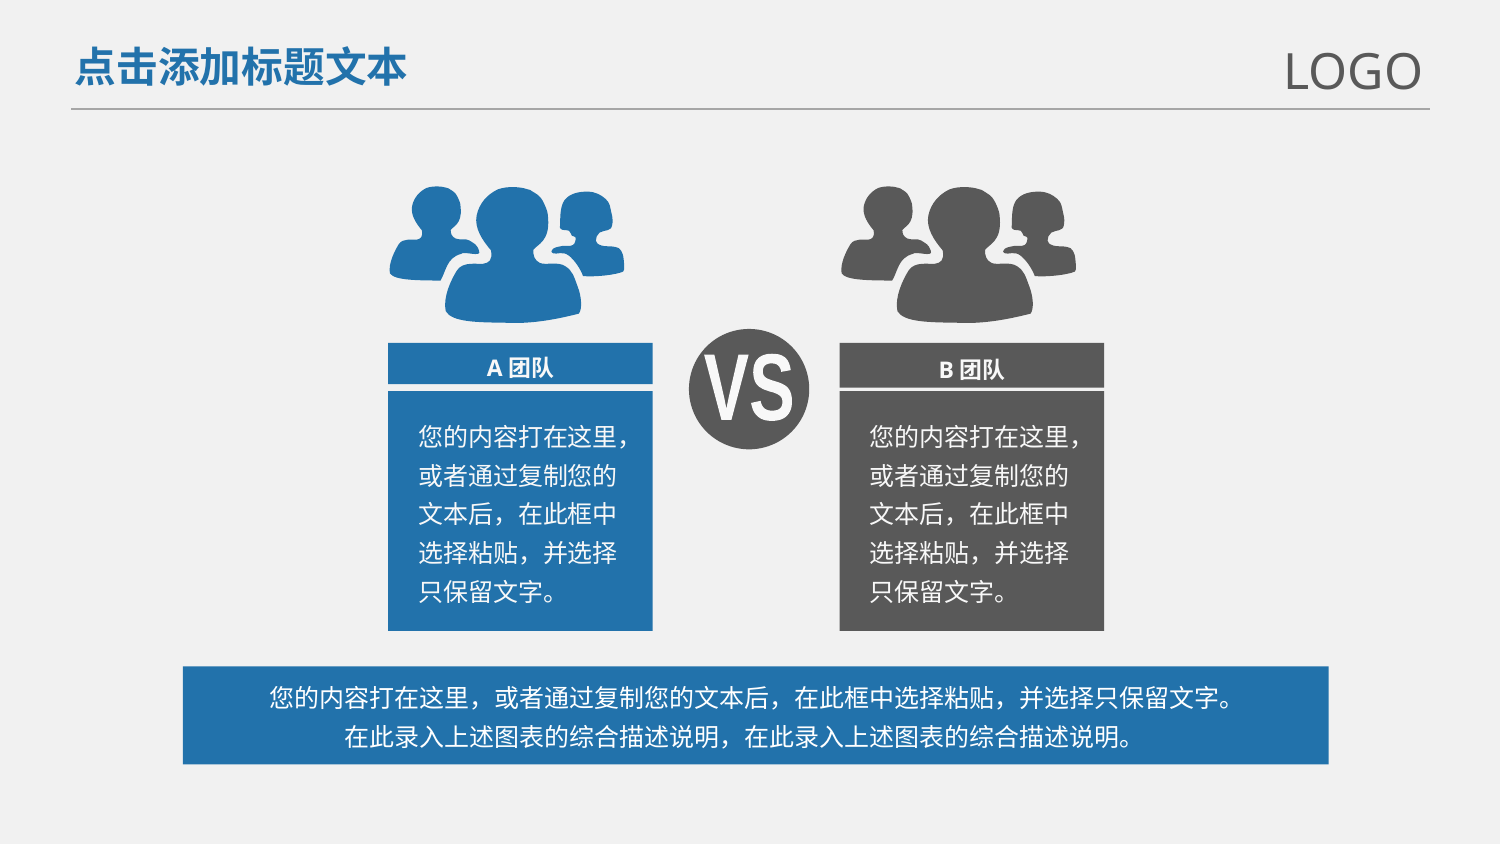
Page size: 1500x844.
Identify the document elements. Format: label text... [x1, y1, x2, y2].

text_box A团队 [388, 342, 653, 385]
text_box 您的内容打在这里，或者通过复制您的文本后，在此框中选择粘贴，并选择只保留文字。 [407, 407, 638, 612]
text_box [839, 391, 1105, 631]
text_box B团队 [839, 342, 1105, 388]
text_box 点击添加标题文本 [59, 33, 424, 99]
text_box [181, 664, 1331, 767]
text_box 您的内容打在这里，或者通过复制您的文本后，在此框中选择粘贴，并选择只保留文字。 [859, 407, 1090, 612]
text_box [387, 185, 626, 325]
text_box 您的内容打在这里，或者通过复制您的文本后，在此框中选择粘贴，并选择只保留文字。在此录入上述图表的综合描述说明，在此录入上述图表的综合描述说明。 [253, 671, 1236, 755]
text_box [388, 391, 653, 631]
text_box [839, 185, 1077, 325]
text_box LOGO [1268, 31, 1439, 107]
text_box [688, 328, 810, 450]
